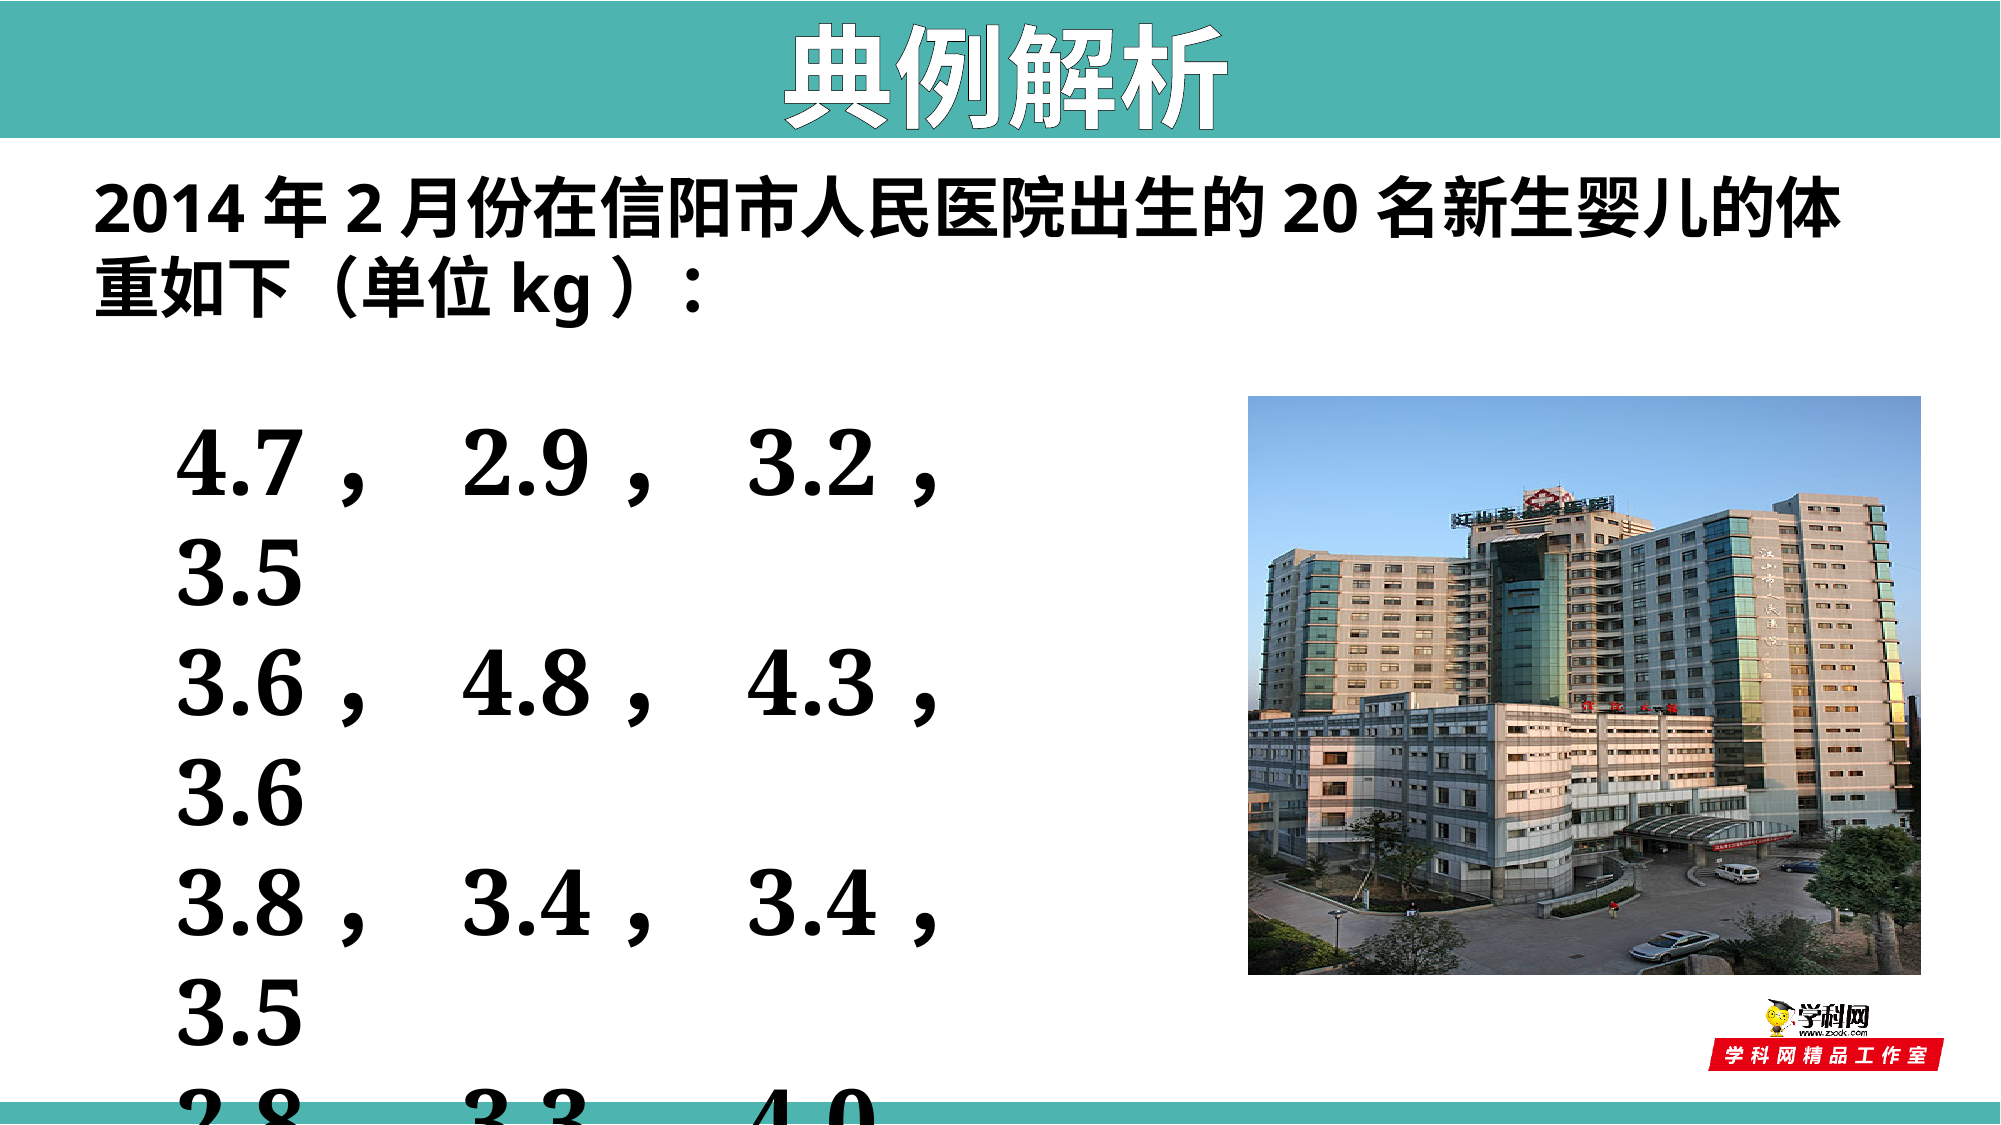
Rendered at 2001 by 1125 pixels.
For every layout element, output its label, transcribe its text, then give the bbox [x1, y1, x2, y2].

text_box 2014年2月份在信阳市人民医院出生的20名新生婴儿的体重如下（单位kg）： [78, 158, 1922, 333]
picture [0, 1, 2001, 1124]
text_box 典例解析 [765, 0, 1247, 150]
text_box 4.7， 2.9， 3.2， 3.5 3.6， 4.8， 4.3， 3.6 3.8， 3.4， 3.4， 3.5 2.8， 3.3， 4.0， 4.5 3.6， 3.5， 3.7， 3.7 [161, 396, 1130, 1125]
